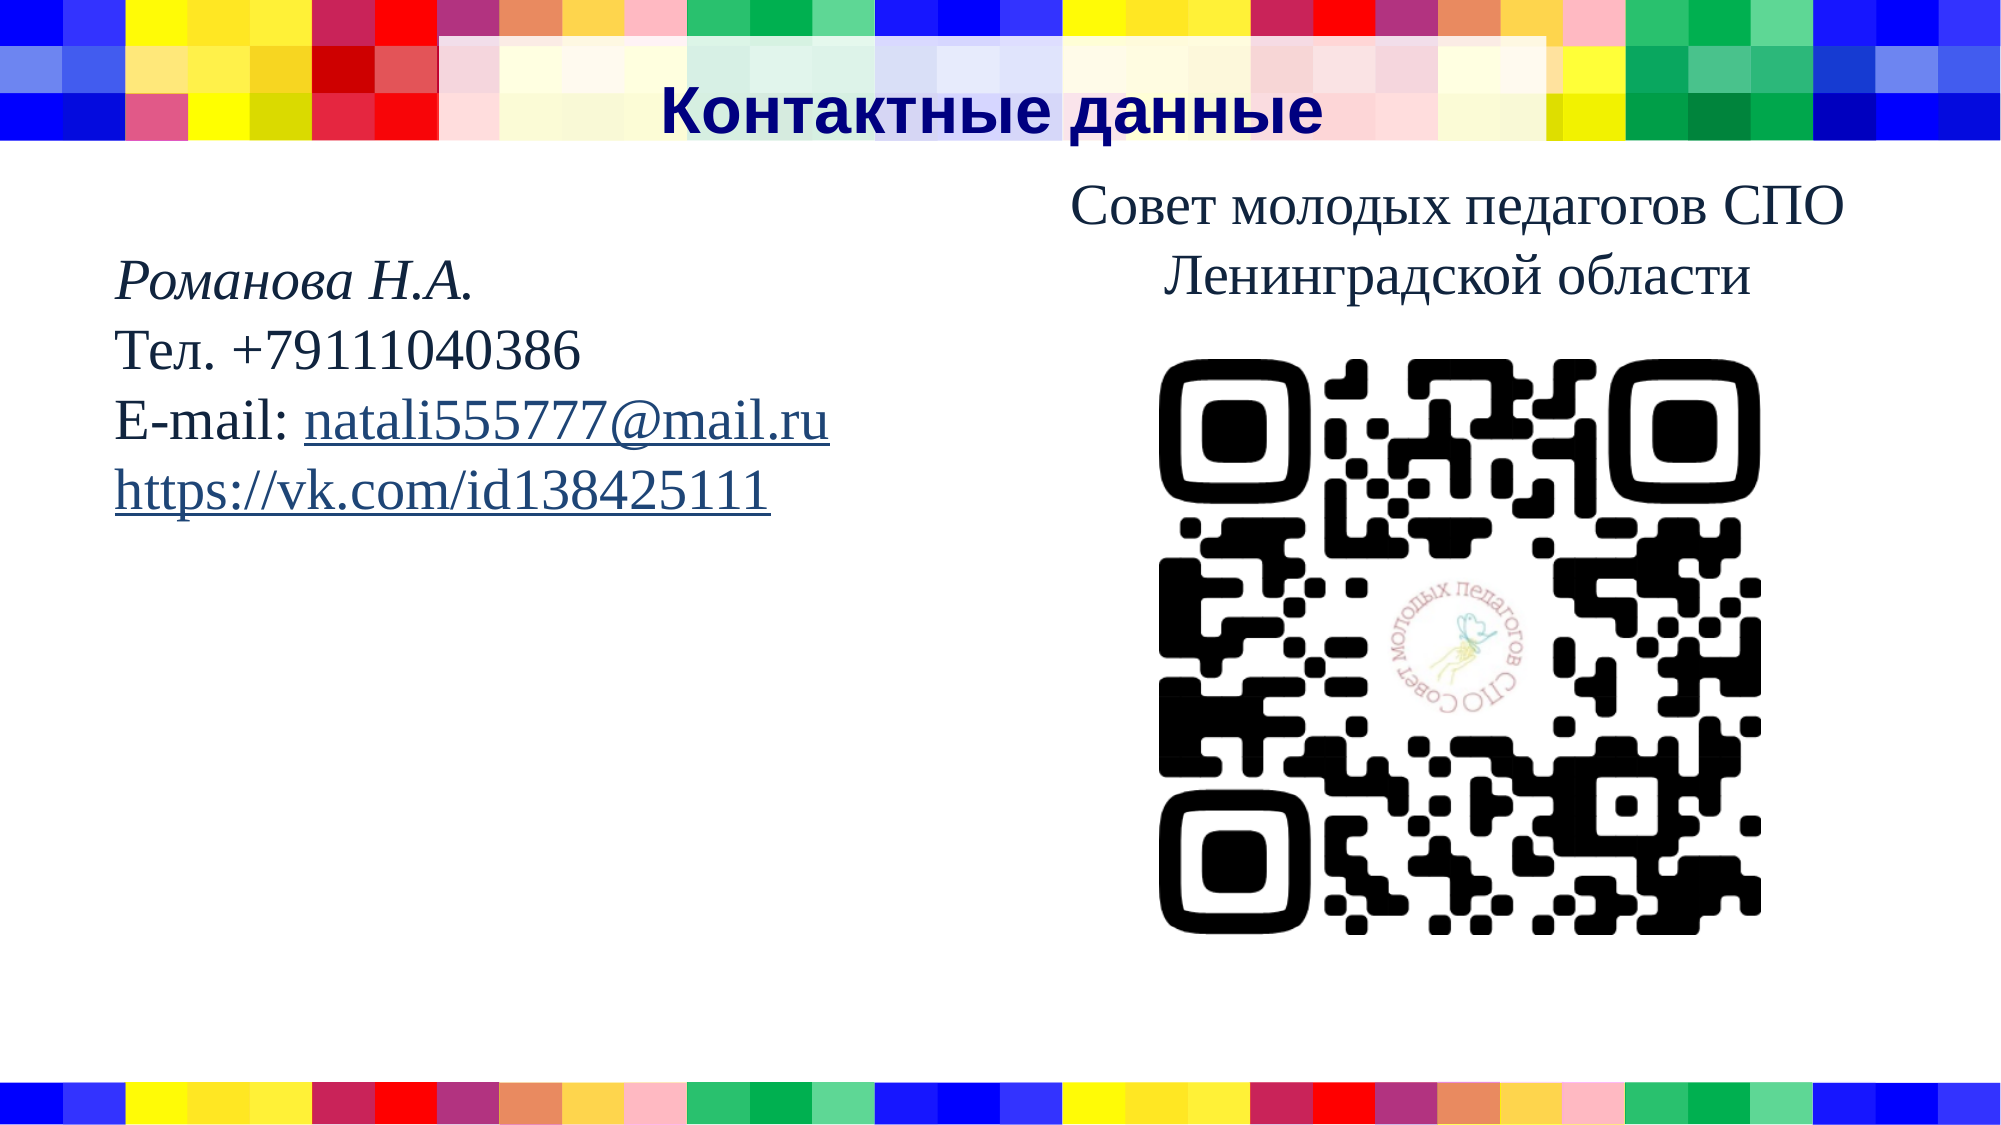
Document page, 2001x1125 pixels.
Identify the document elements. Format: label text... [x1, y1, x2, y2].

list Совет молодых педагогов СПО Ленинградской области [1016, 158, 1900, 976]
list Романова Н.А. Тел. +79111040386 E-mail: natali555777@mail.ru https://vk.com/id138425111 [99, 233, 984, 976]
title Контактные данные [439, 36, 1547, 177]
picture [1114, 317, 1804, 977]
